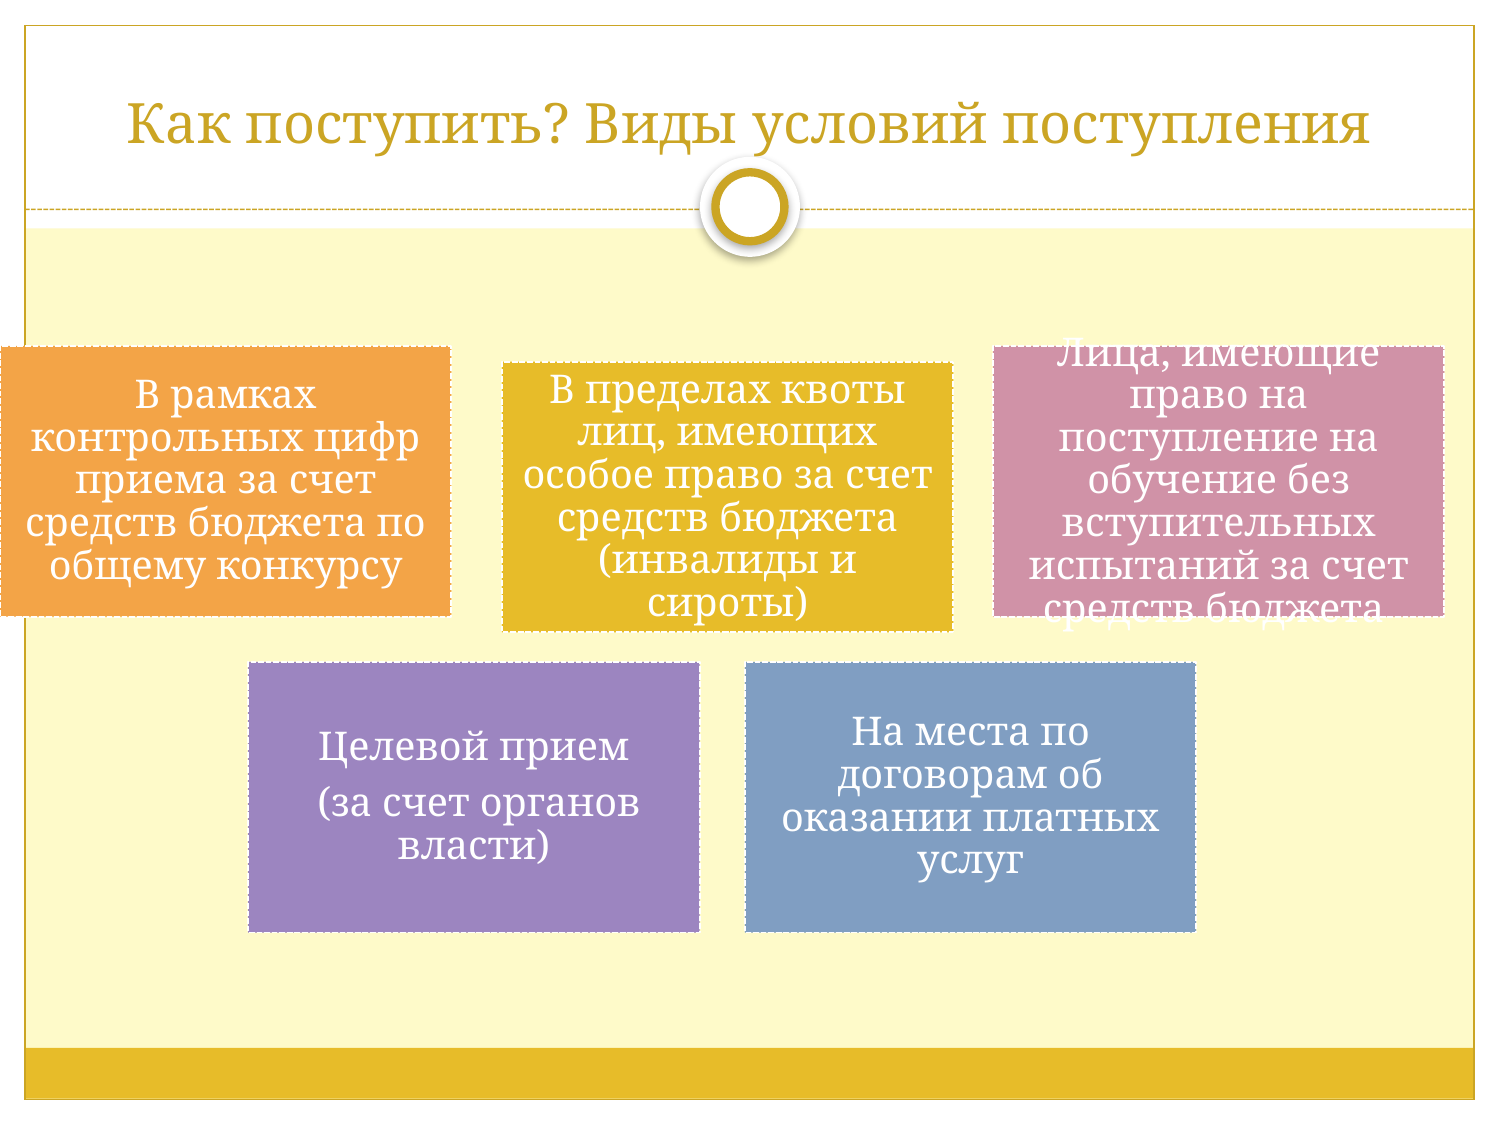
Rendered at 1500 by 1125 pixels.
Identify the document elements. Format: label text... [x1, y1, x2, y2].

title Как поступить? Виды условий поступления [49, 37, 1450, 162]
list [0, 207, 1445, 1071]
